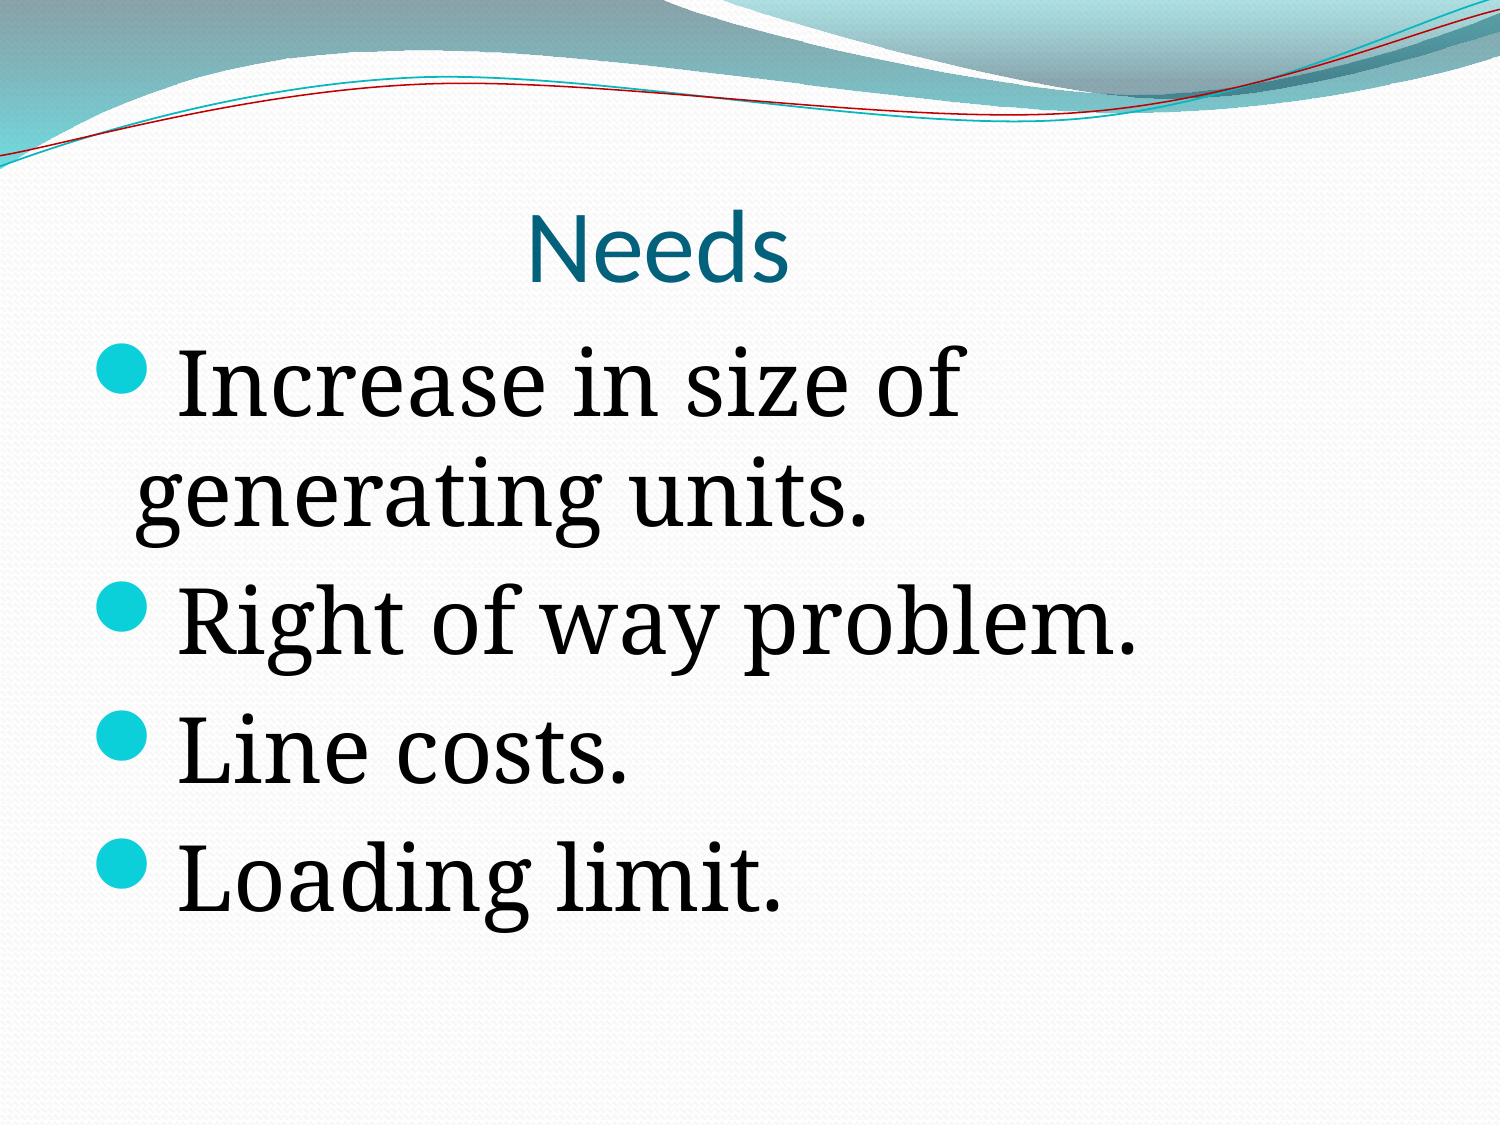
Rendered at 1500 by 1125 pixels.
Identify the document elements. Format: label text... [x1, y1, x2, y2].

title Needs [75, 115, 1425, 303]
list Increase in size of generating units. Right of way problem. Line costs. Loading limit. [75, 317, 1425, 1038]
